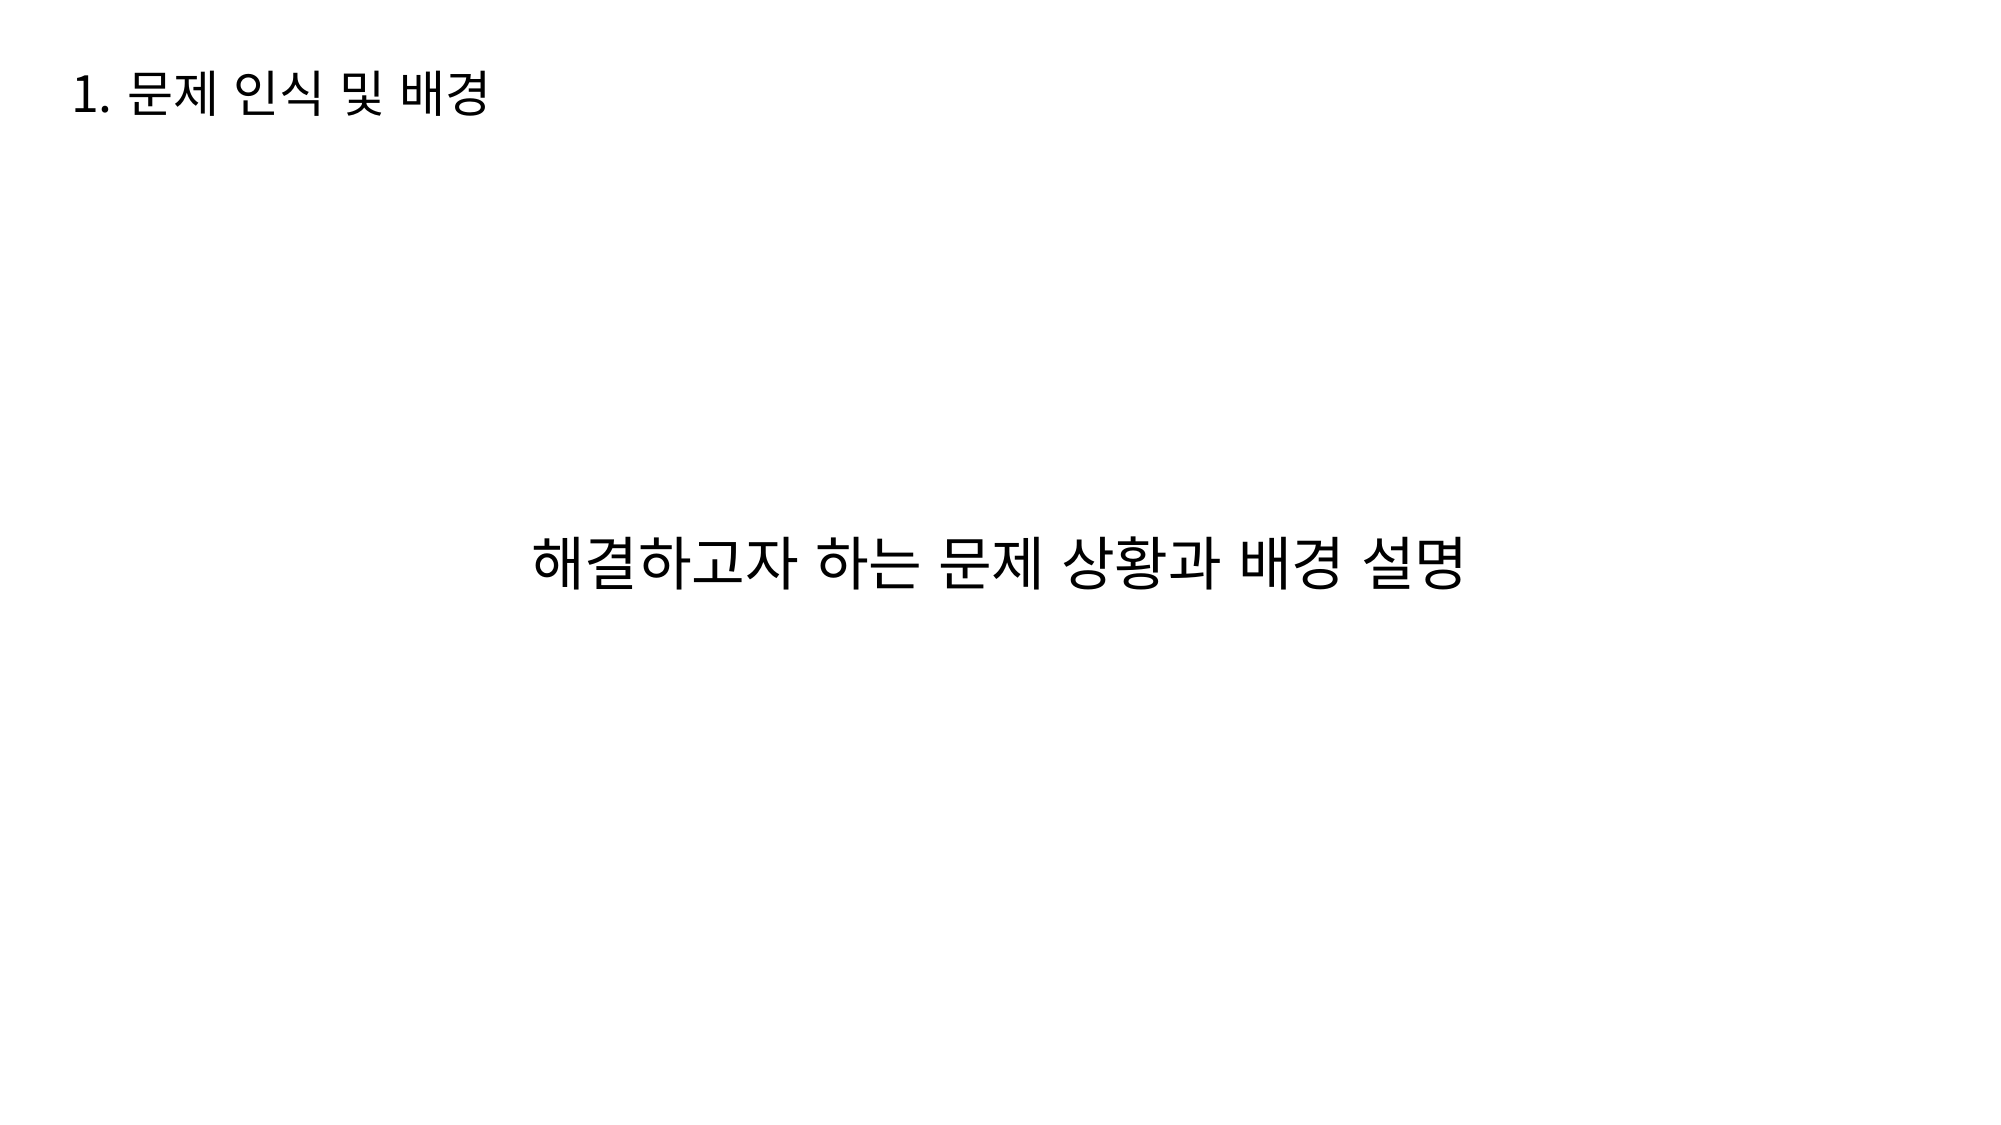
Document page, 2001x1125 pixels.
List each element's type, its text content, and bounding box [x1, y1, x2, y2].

text_box 해결하고자 하는 문제 상황과 배경 설명 [516, 519, 1484, 605]
text_box 문제 인식 및 배경 [56, 54, 1134, 130]
